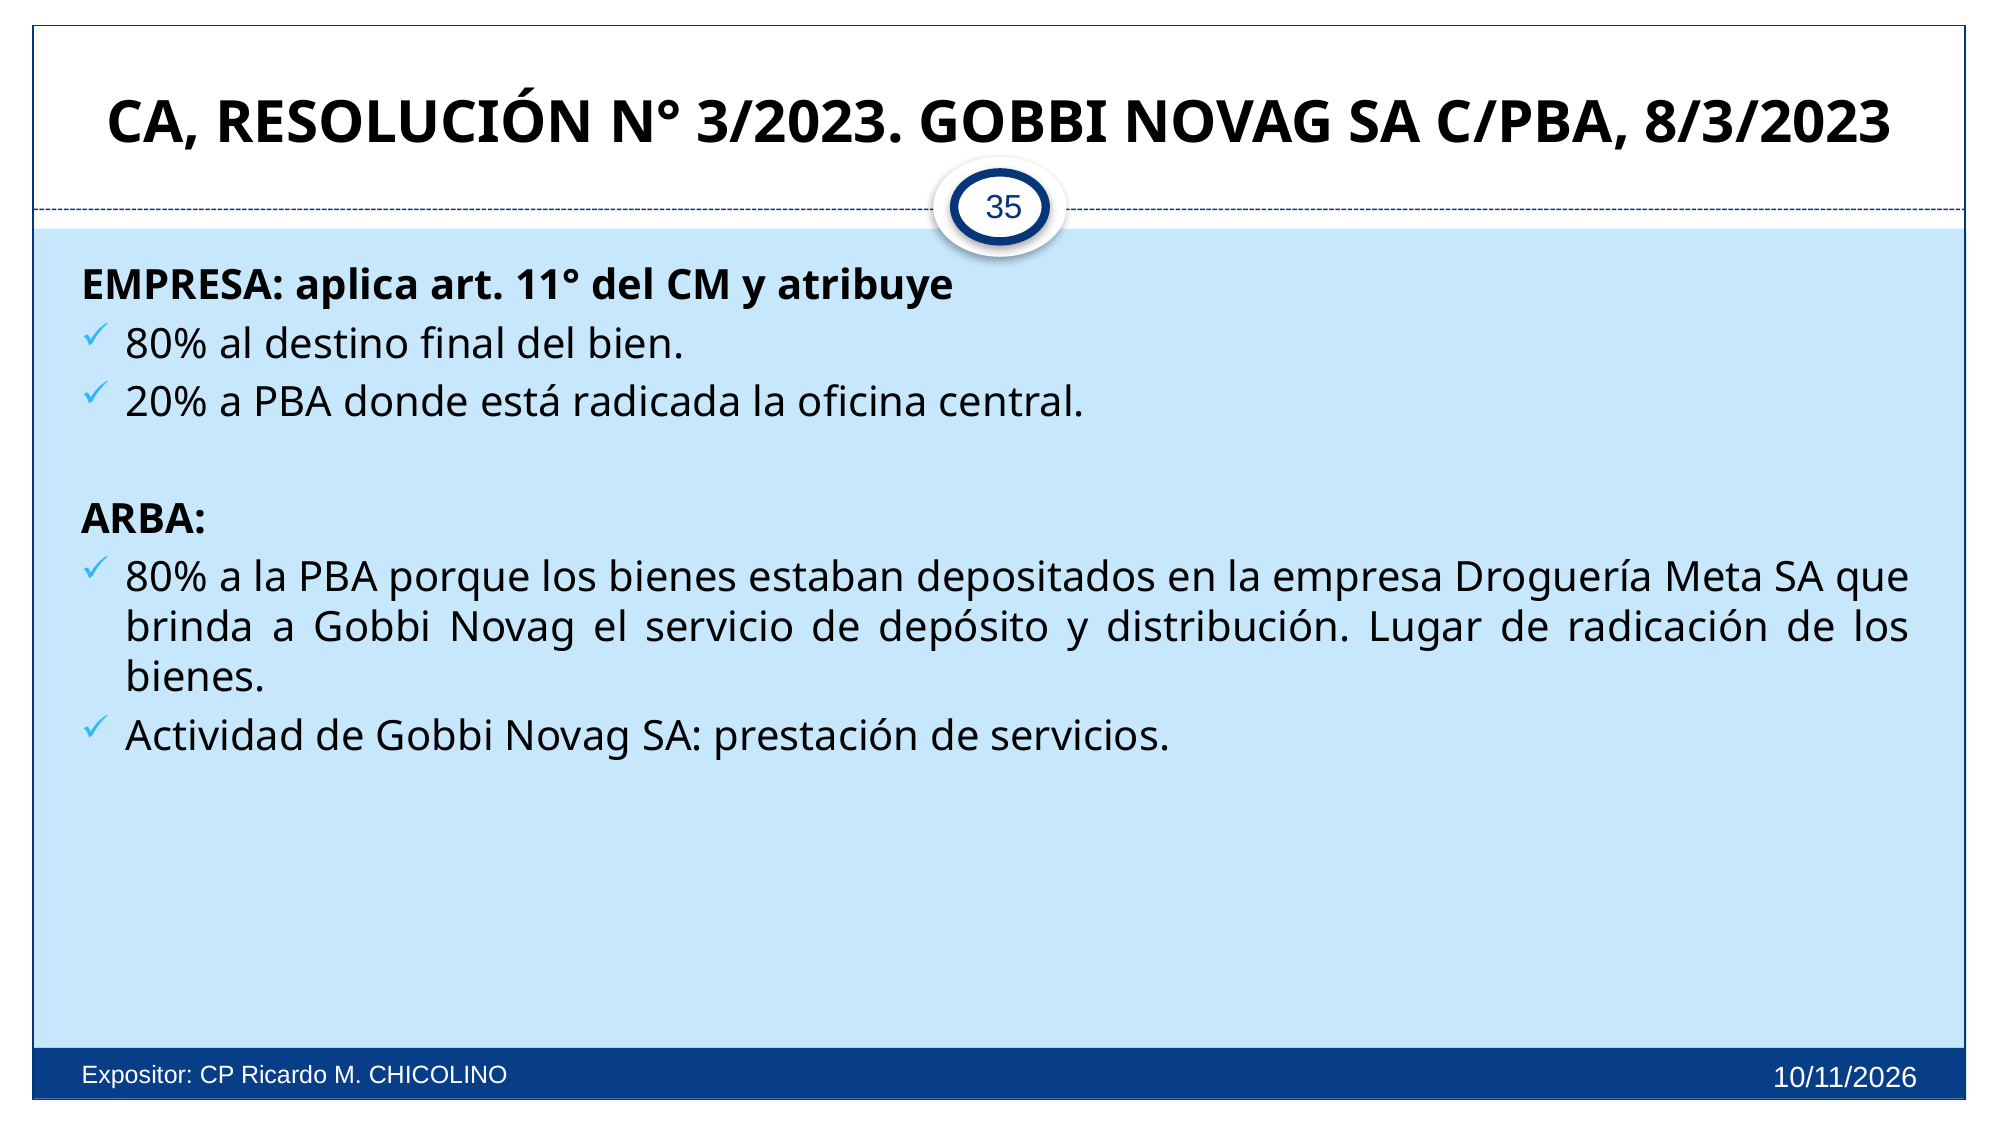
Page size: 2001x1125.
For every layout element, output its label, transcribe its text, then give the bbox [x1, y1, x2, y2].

list EMPRESA: aplica art. 11° del CM y atribuye 80% al destino final del bien. 20% a PBA donde está radicada la oficina central. ARBA: 80% a la PBA porque los bienes estaban depositados en la empresa Droguería Meta SA que brinda a Gobbi Novag el servicio de depósito y distribución. Lugar de radicación de los bienes. Actividad de Gobbi Novag SA: prestación de servicios. [66, 250, 1926, 1001]
footer Expositor: CP Ricardo M. CHICOLINO [66, 1051, 850, 1112]
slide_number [1266, 1050, 1933, 1111]
title CA, RESOLUCIÓN N° 3/2023. GOBBI NOVAG SA C/PBA, 8/3/2023 [65, 37, 1933, 162]
slide_number 35 [954, 168, 1055, 241]
